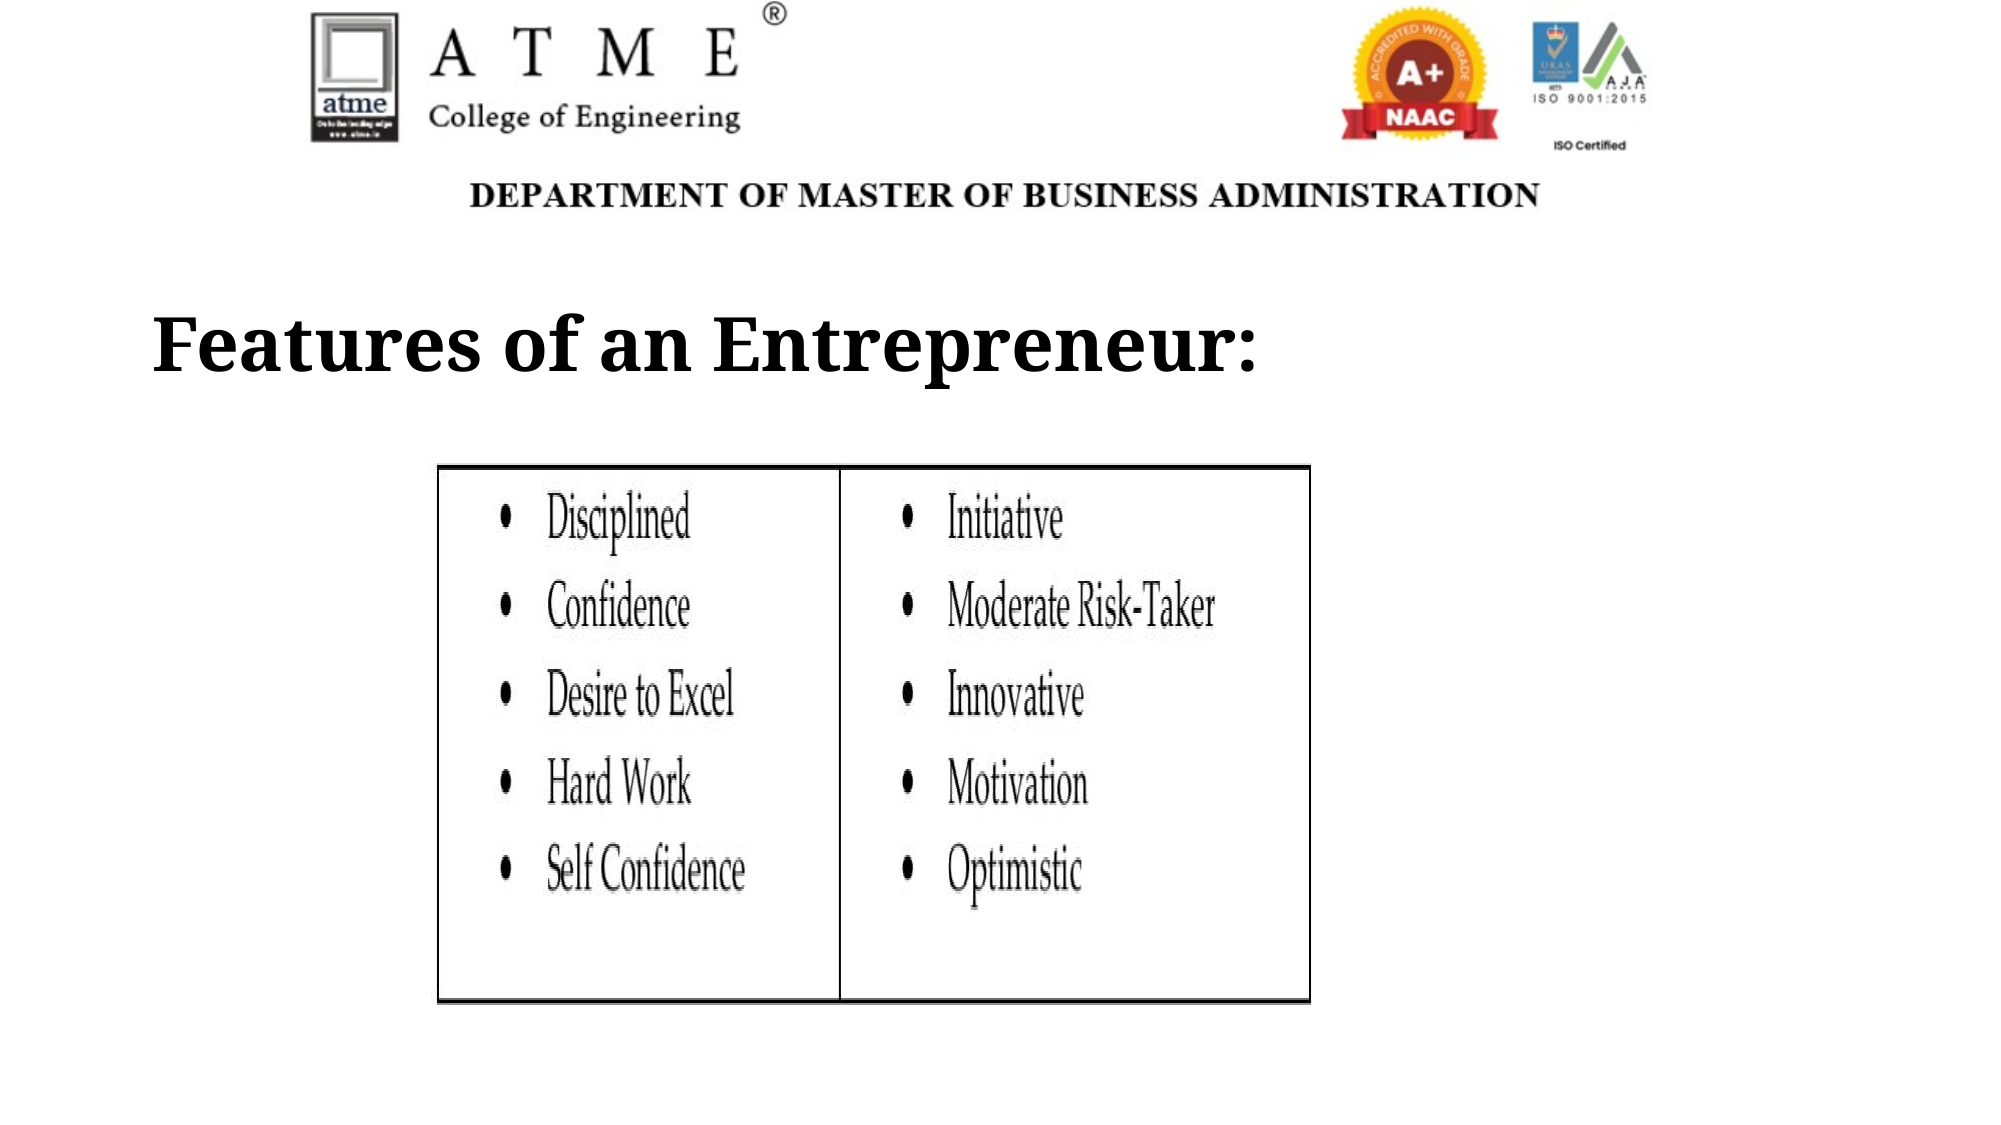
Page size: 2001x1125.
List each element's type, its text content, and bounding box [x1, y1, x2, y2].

list Features of an Entrepreneur: [137, 299, 1863, 1014]
picture [422, 425, 1346, 1038]
picture [303, 0, 1697, 215]
